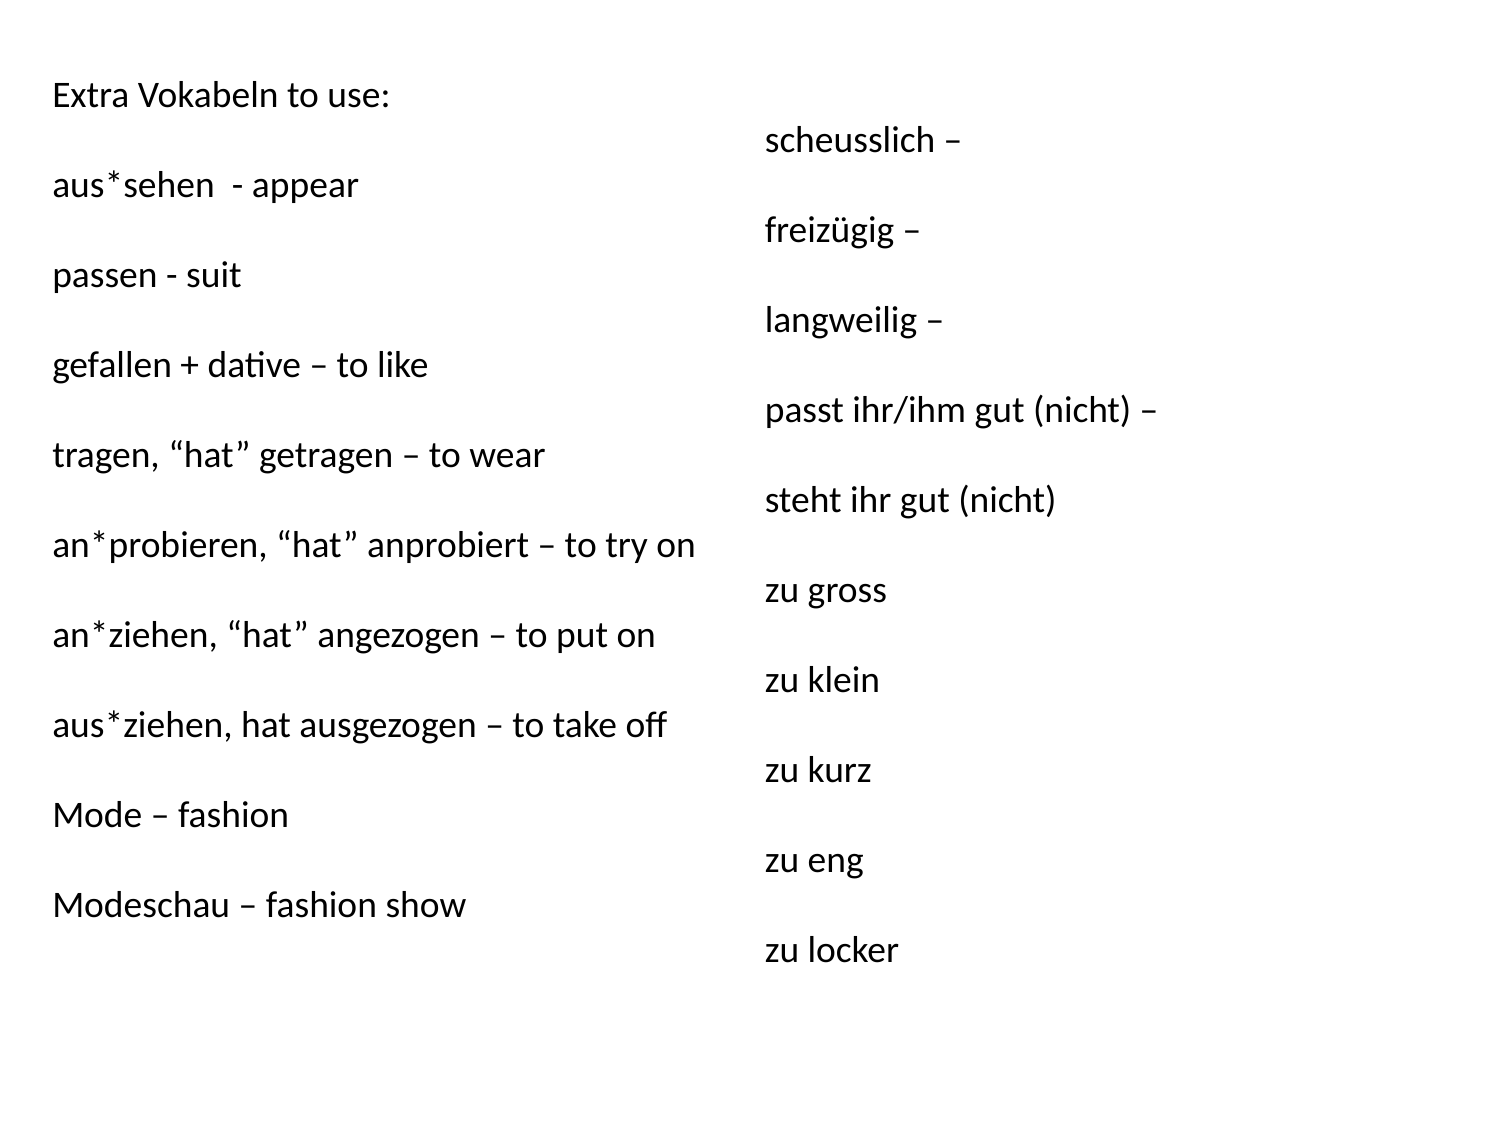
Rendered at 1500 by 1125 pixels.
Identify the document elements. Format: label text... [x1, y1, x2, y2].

text_box scheusslich – freizügig – langweilig – passt ihr/ihm gut (nicht) – steht ihr gut (nicht) zu gross zu klein zu kurz zu eng zu locker [749, 62, 1500, 978]
text_box Extra Vokabeln to use: aus*sehen - appear passen - suit gefallen + dative – to like tragen, “hat” getragen – to wear an*probieren, “hat” anprobiert – to try on an*ziehen, “hat” angezogen – to put on aus*ziehen, hat ausgezogen – to take off Mode – fashion Modeschau – fashion show [37, 62, 749, 978]
